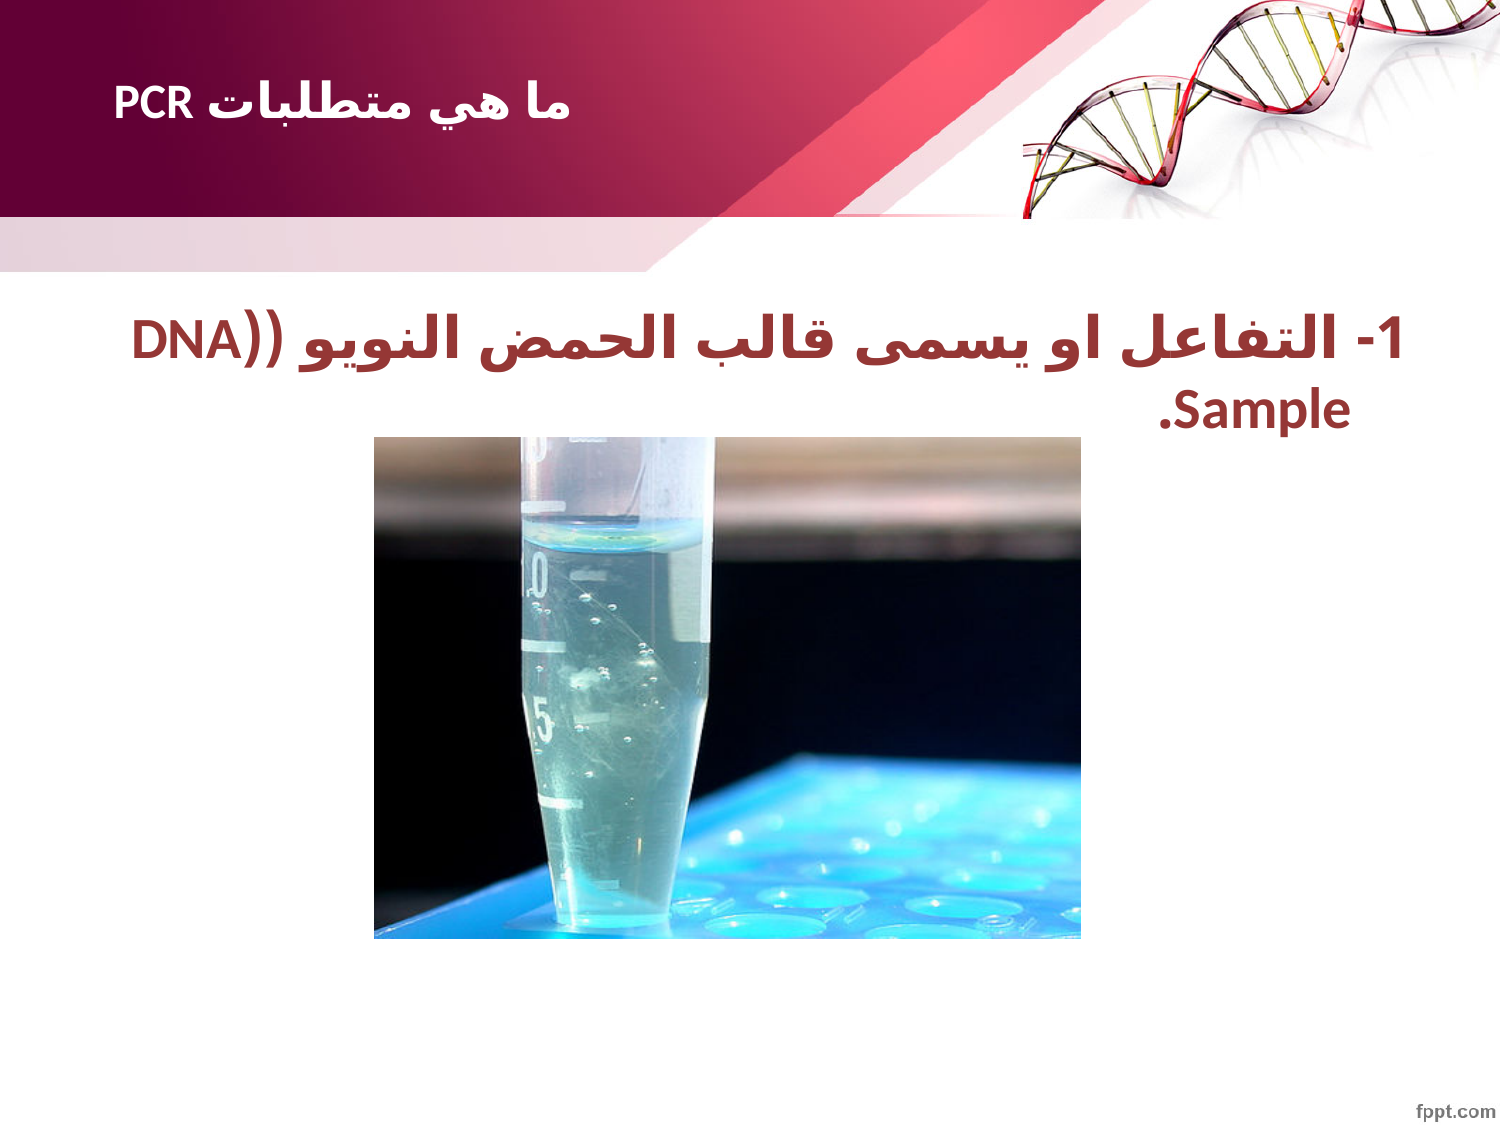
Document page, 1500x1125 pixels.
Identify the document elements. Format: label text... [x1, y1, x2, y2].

list 1- التفاعل او يسمى قالب الحمض النويو ((DNA Sample. [73, 211, 1424, 964]
title ما هي متطلبات PCR [98, 61, 1449, 137]
picture [0, 0, 1500, 1125]
